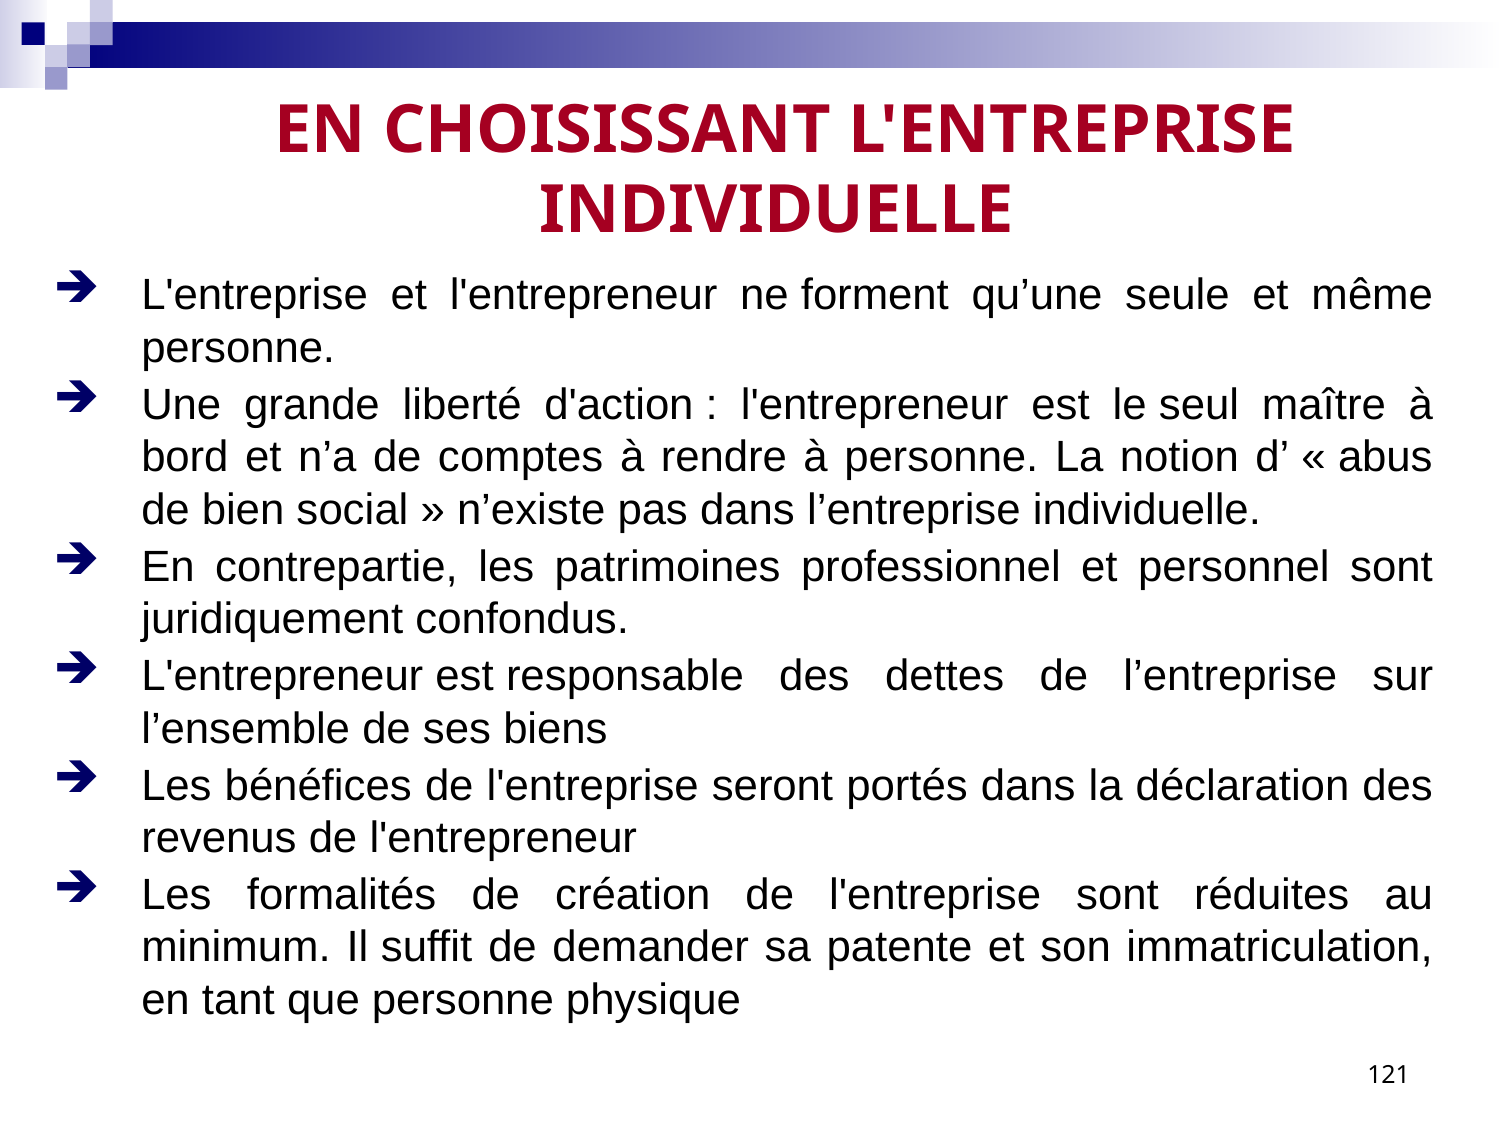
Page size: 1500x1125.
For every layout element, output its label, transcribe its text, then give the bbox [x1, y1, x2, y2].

slide_number 121 [1074, 1030, 1425, 1100]
title EN CHOISISSANT L'ENTREPRISE INDIVIDUELLE [148, 88, 1424, 244]
list L'entreprise et l'entrepreneur ne forment qu’une seule et même personne. Une grande liberté d'action : l'entrepreneur est le seul maître à bord et n’a de comptes à rendre à personne. La notion d’ « abus de bien social » n’existe pas dans l’entreprise individuelle. En contrepartie, les patrimoines professionnel et personnel sont juridiquement confondus. L'entrepreneur est responsable des dettes de l’entreprise sur l’ensemble de ses biens Les bénéfices de l'entreprise seront portés dans la déclaration des revenus de l'entrepreneur Les formalités de création de l'entreprise sont réduites au minimum. Il suffit de demander sa patente et son immatriculation, en tant que personne physique [41, 259, 1447, 1030]
